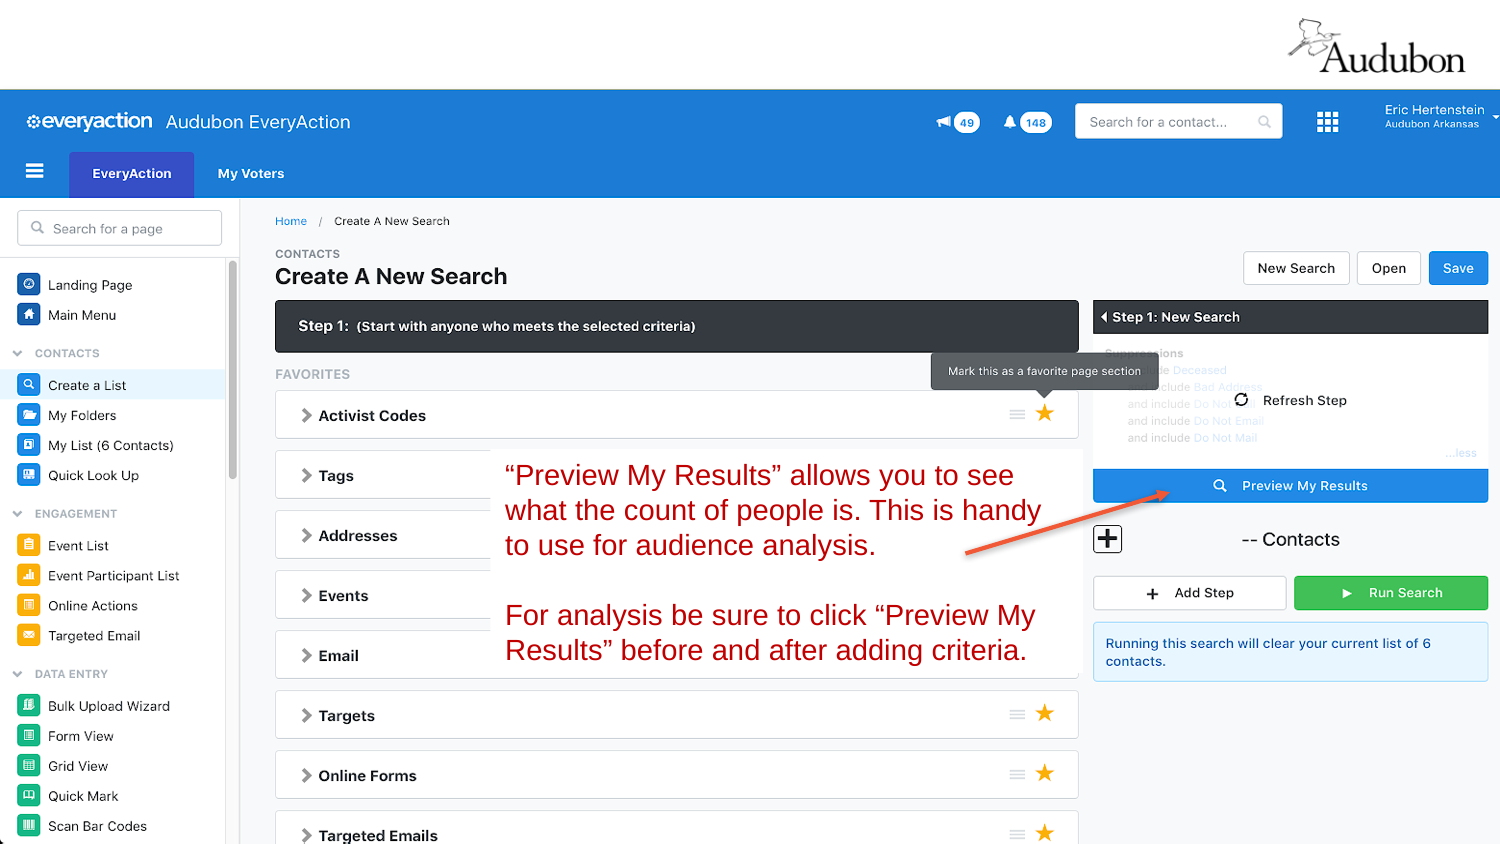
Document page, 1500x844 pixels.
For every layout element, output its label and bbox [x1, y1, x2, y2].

text_box [965, 491, 1171, 554]
picture [1287, 18, 1466, 73]
picture [0, 89, 1500, 844]
